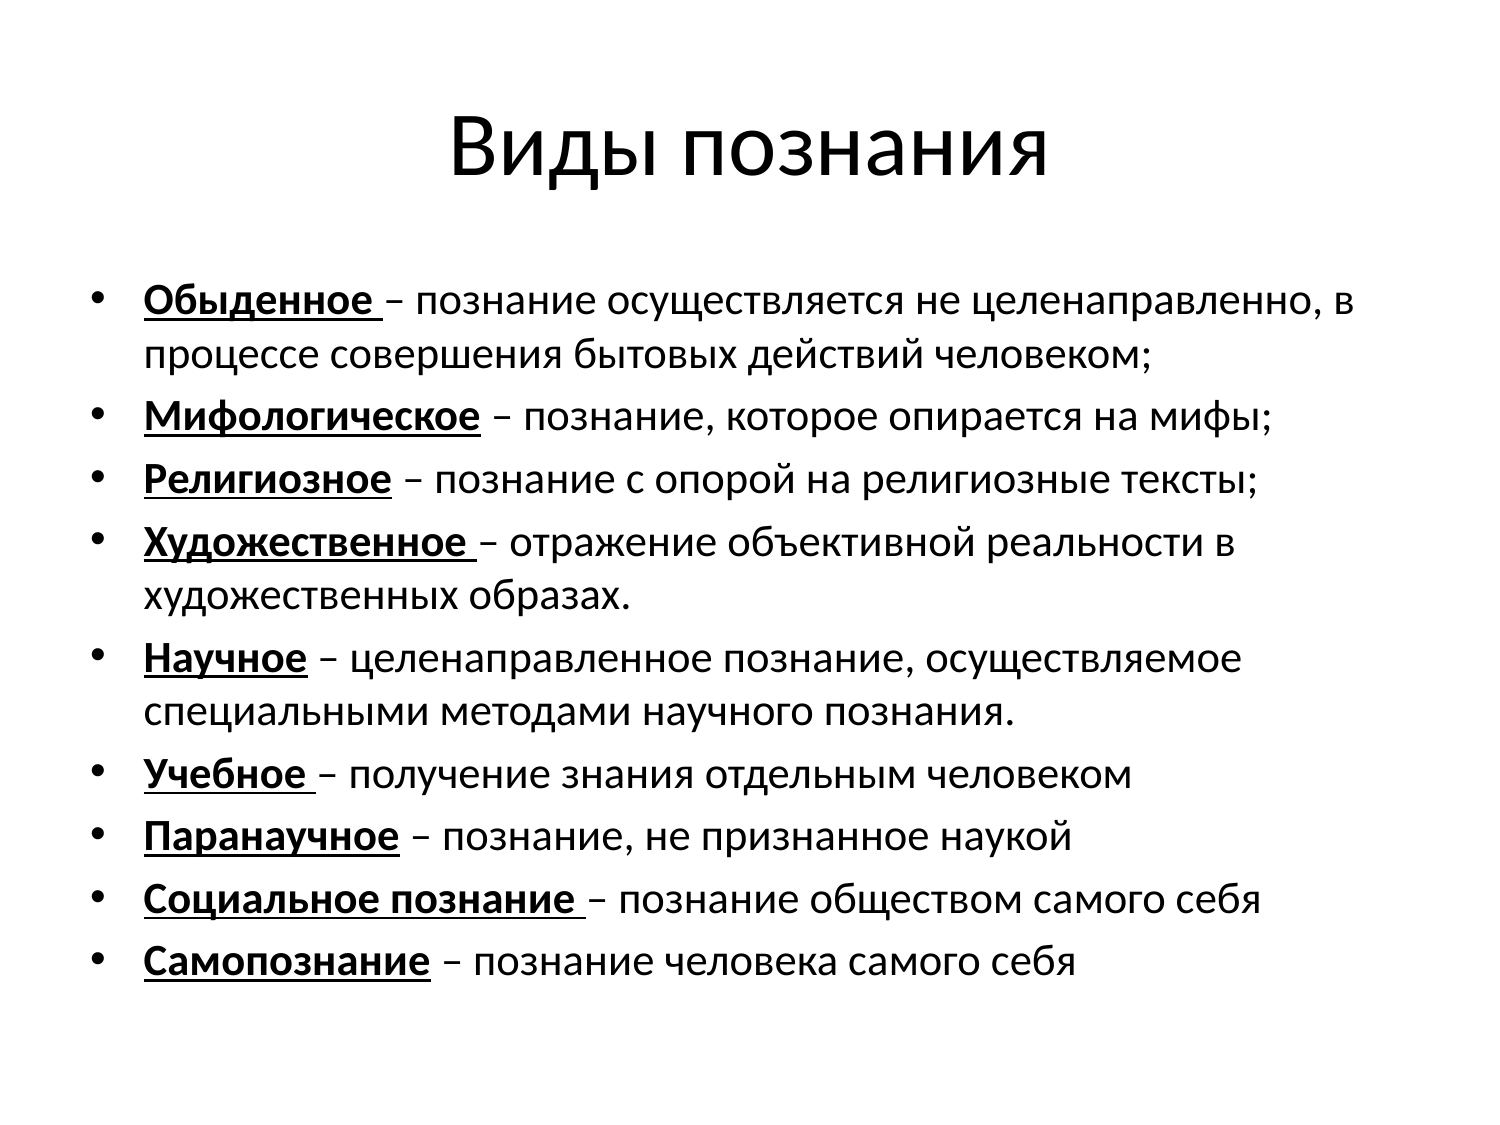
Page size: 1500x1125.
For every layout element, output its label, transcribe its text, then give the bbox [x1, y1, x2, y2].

title Виды познания [75, 45, 1425, 233]
list Обыденное – познание осуществляется не целенаправленно, в процессе совершения бытовых действий человеком; Мифологическое – познание, которое опирается на мифы; Религиозное – познание с опорой на религиозные тексты; Художественное – отражение объективной реальности в художественных образах. Научное – целенаправленное познание, осуществляемое специальными методами научного познания. Учебное – получение знания отдельным человеком Паранаучное – познание, не признанное наукой Социальное познание – познание обществом самого себя Самопознание – познание человека самого себя [75, 262, 1425, 1005]
